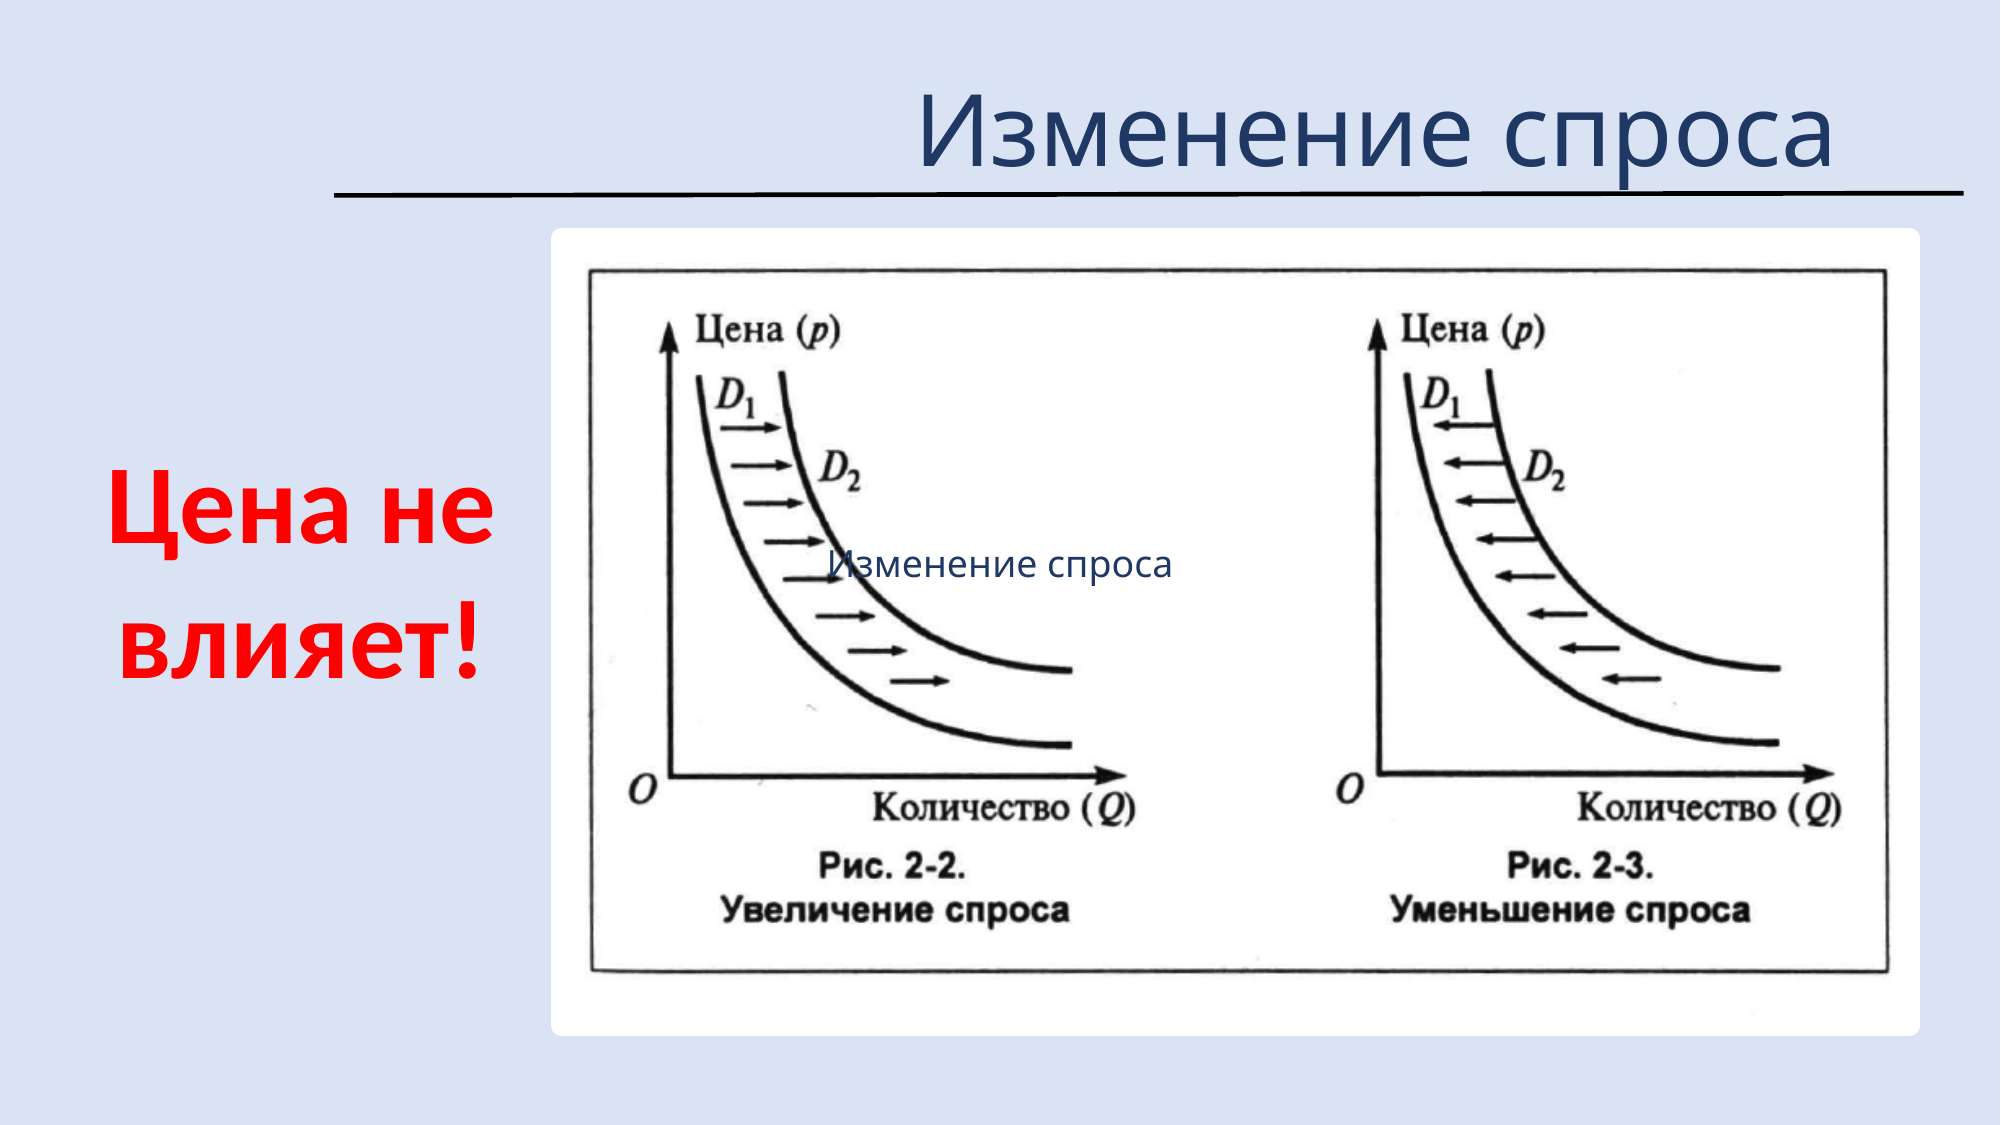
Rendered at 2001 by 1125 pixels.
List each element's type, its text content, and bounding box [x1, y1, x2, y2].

picture [572, 248, 1900, 1016]
text_box Изменение спроса [899, 59, 1853, 193]
text_box Цена не влияет! [68, 424, 534, 709]
